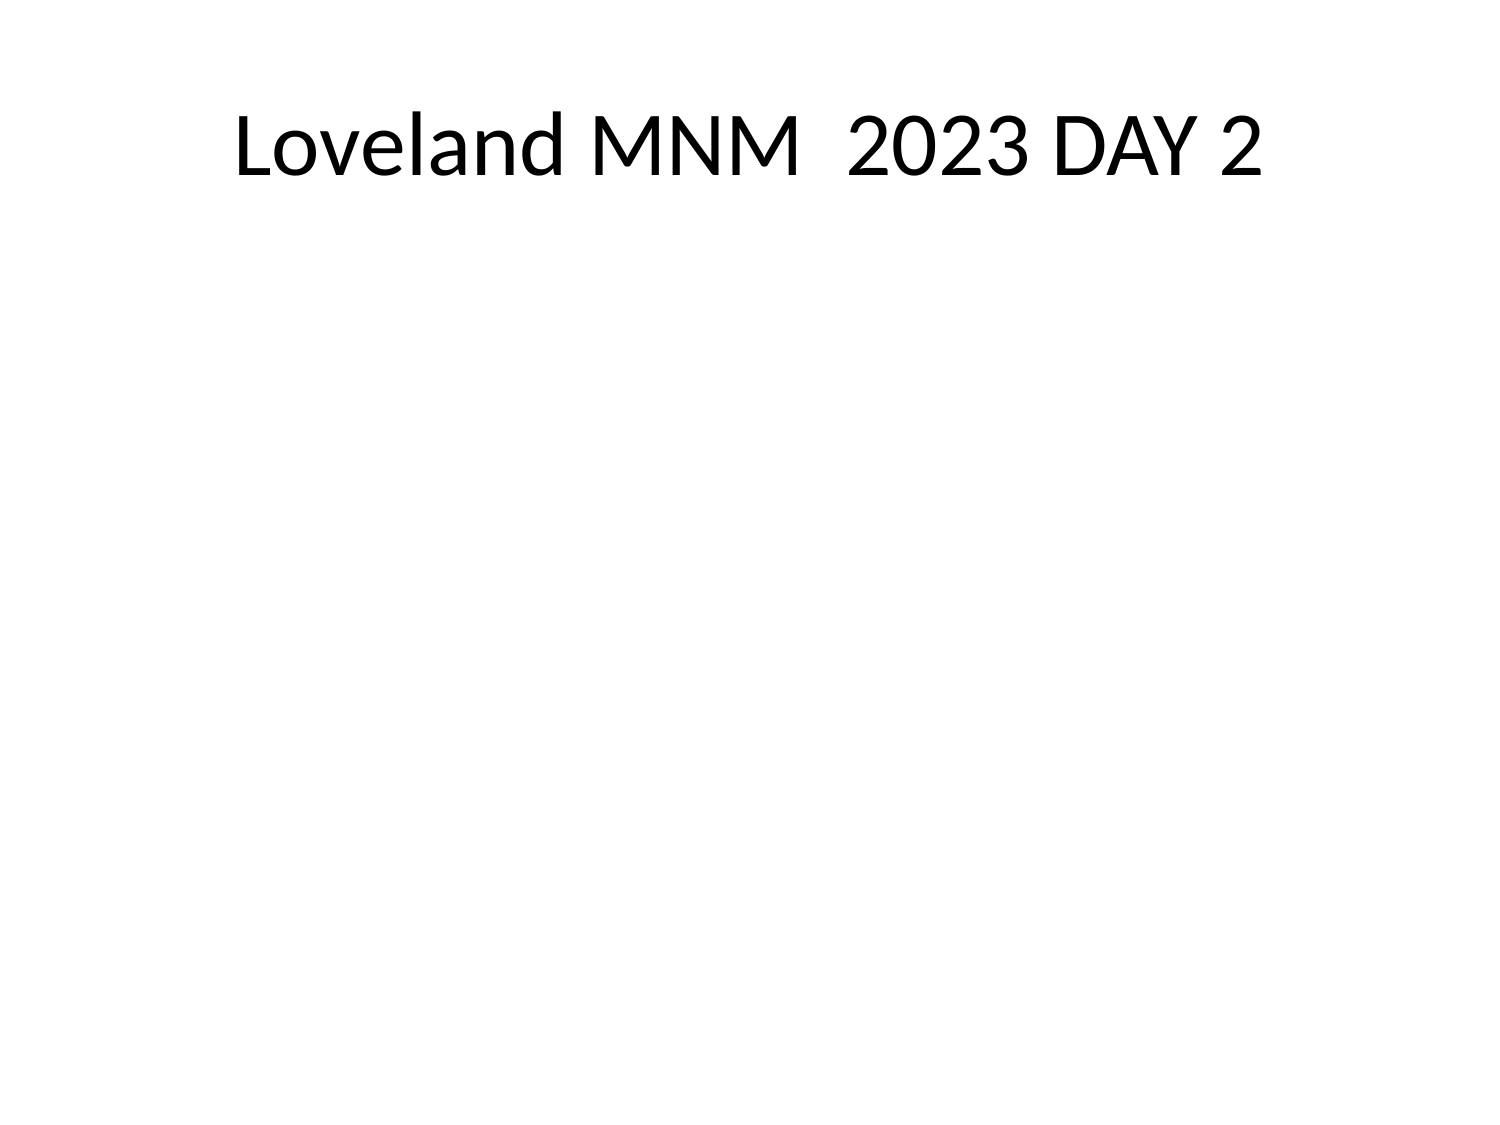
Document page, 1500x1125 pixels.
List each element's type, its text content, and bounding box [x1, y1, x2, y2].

title Loveland MNM 2023 DAY 2 [75, 45, 1425, 233]
